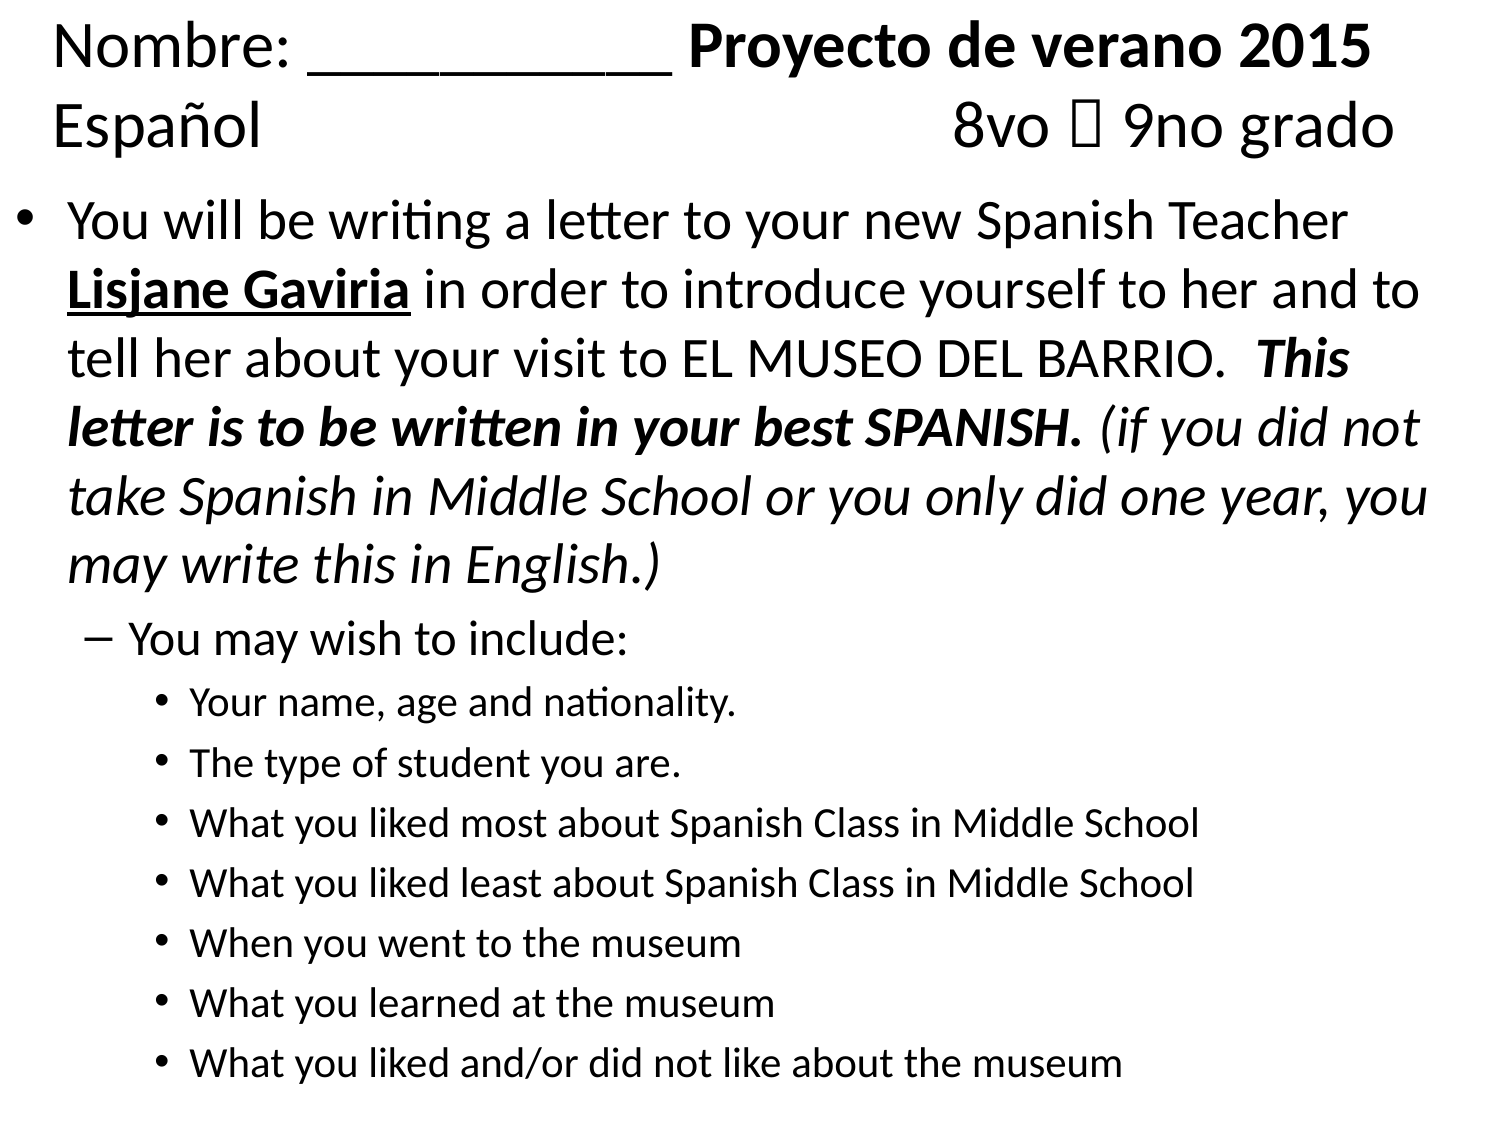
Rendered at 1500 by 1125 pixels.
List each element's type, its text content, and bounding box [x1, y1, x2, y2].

title Nombre: ___________ Proyecto de verano 2015 Español 8vo  9no grado [37, 0, 1450, 174]
list You will be writing a letter to your new Spanish Teacher Lisjane Gaviria in order to introduce yourself to her and to tell her about your visit to EL MUSEO DEL BARRIO. This letter is to be written in your best SPANISH. (if you did not take Spanish in Middle School or you only did one year, you may write this in English.) You may wish to include: Your name, age and nationality. The type of student you are. What you liked most about Spanish Class in Middle School What you liked least about Spanish Class in Middle School When you went to the museum What you learned at the museum What you liked and/or did not like about the museum [0, 174, 1500, 1100]
